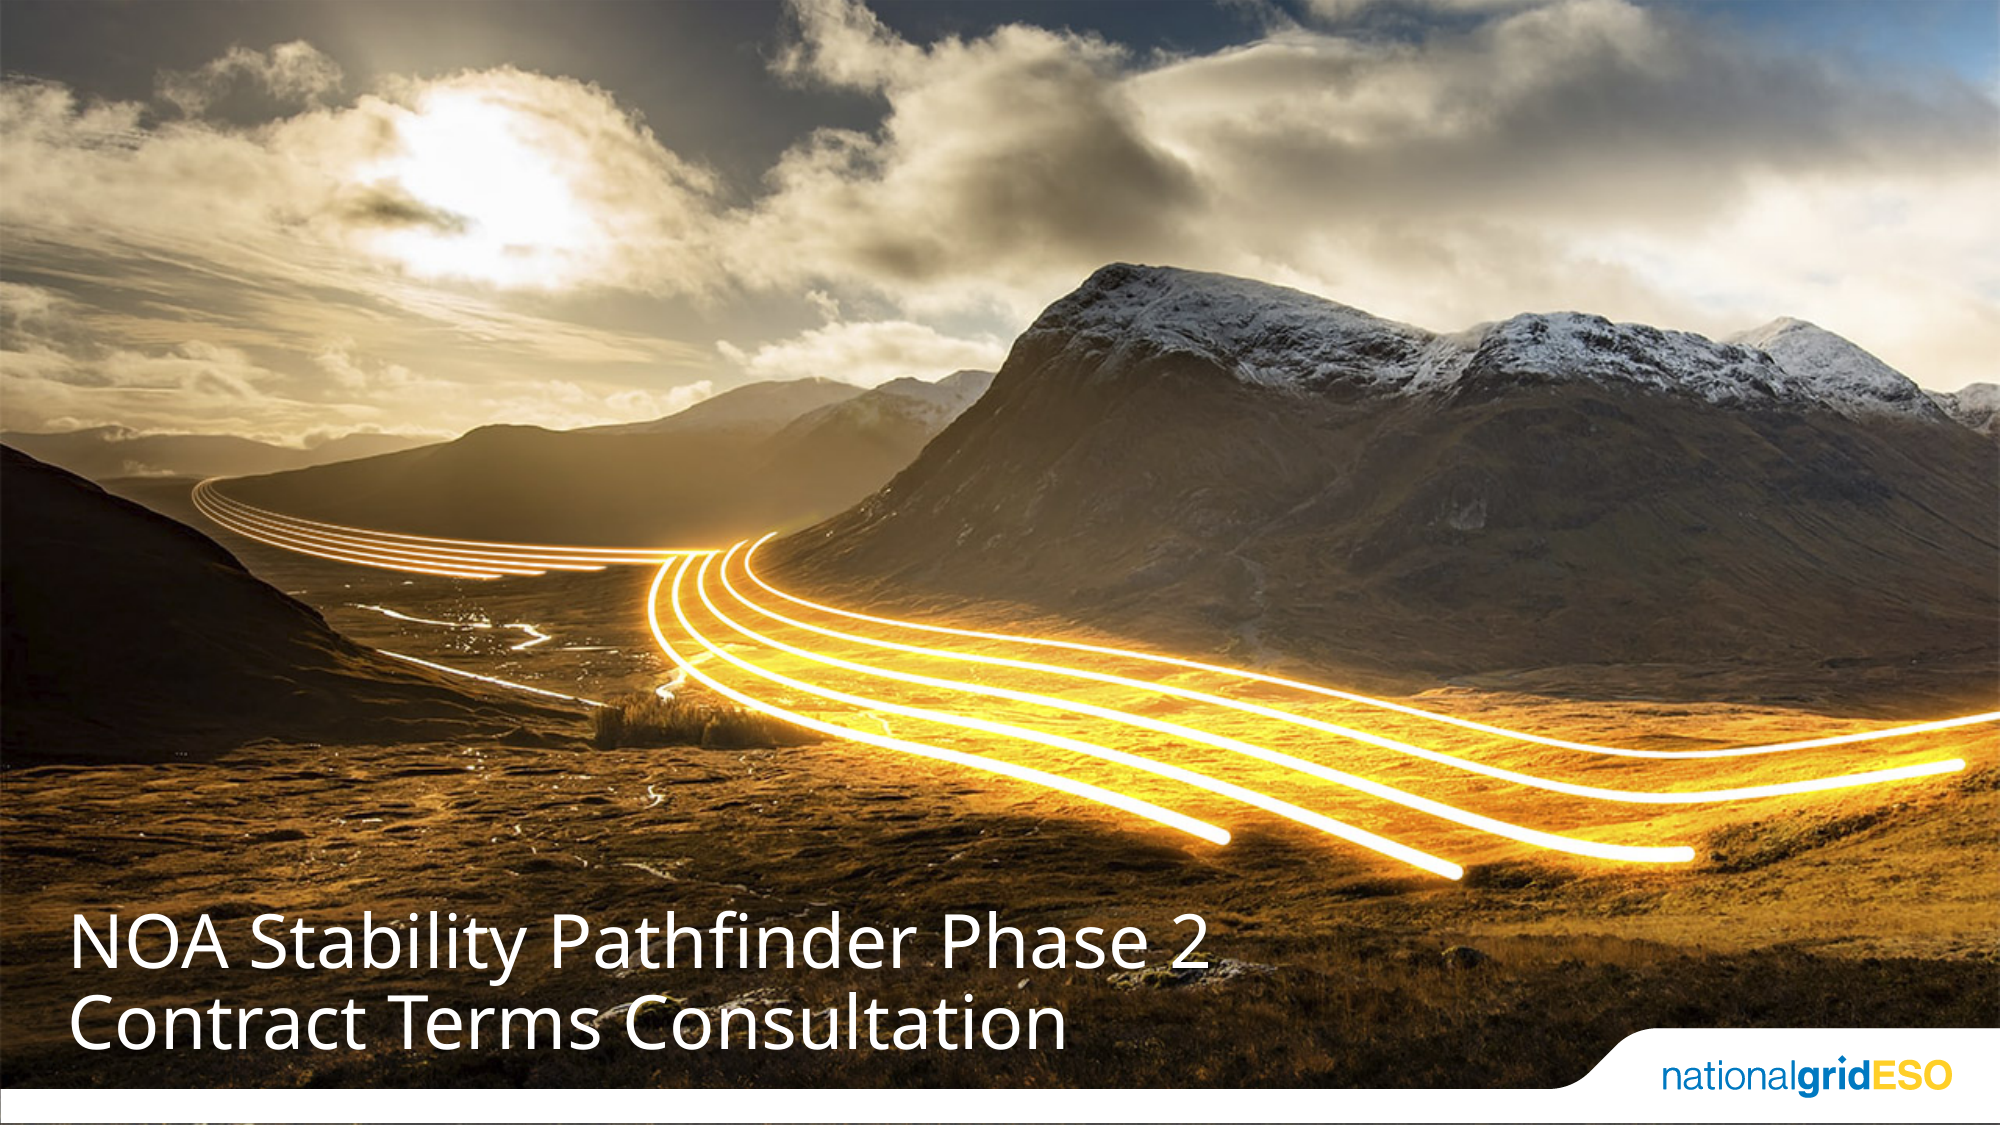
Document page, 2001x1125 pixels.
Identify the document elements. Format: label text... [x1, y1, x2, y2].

list NOA Stability Pathfinder Phase 2 Contract Terms Consultation [52, 896, 1398, 1064]
picture [0, 0, 2000, 1125]
